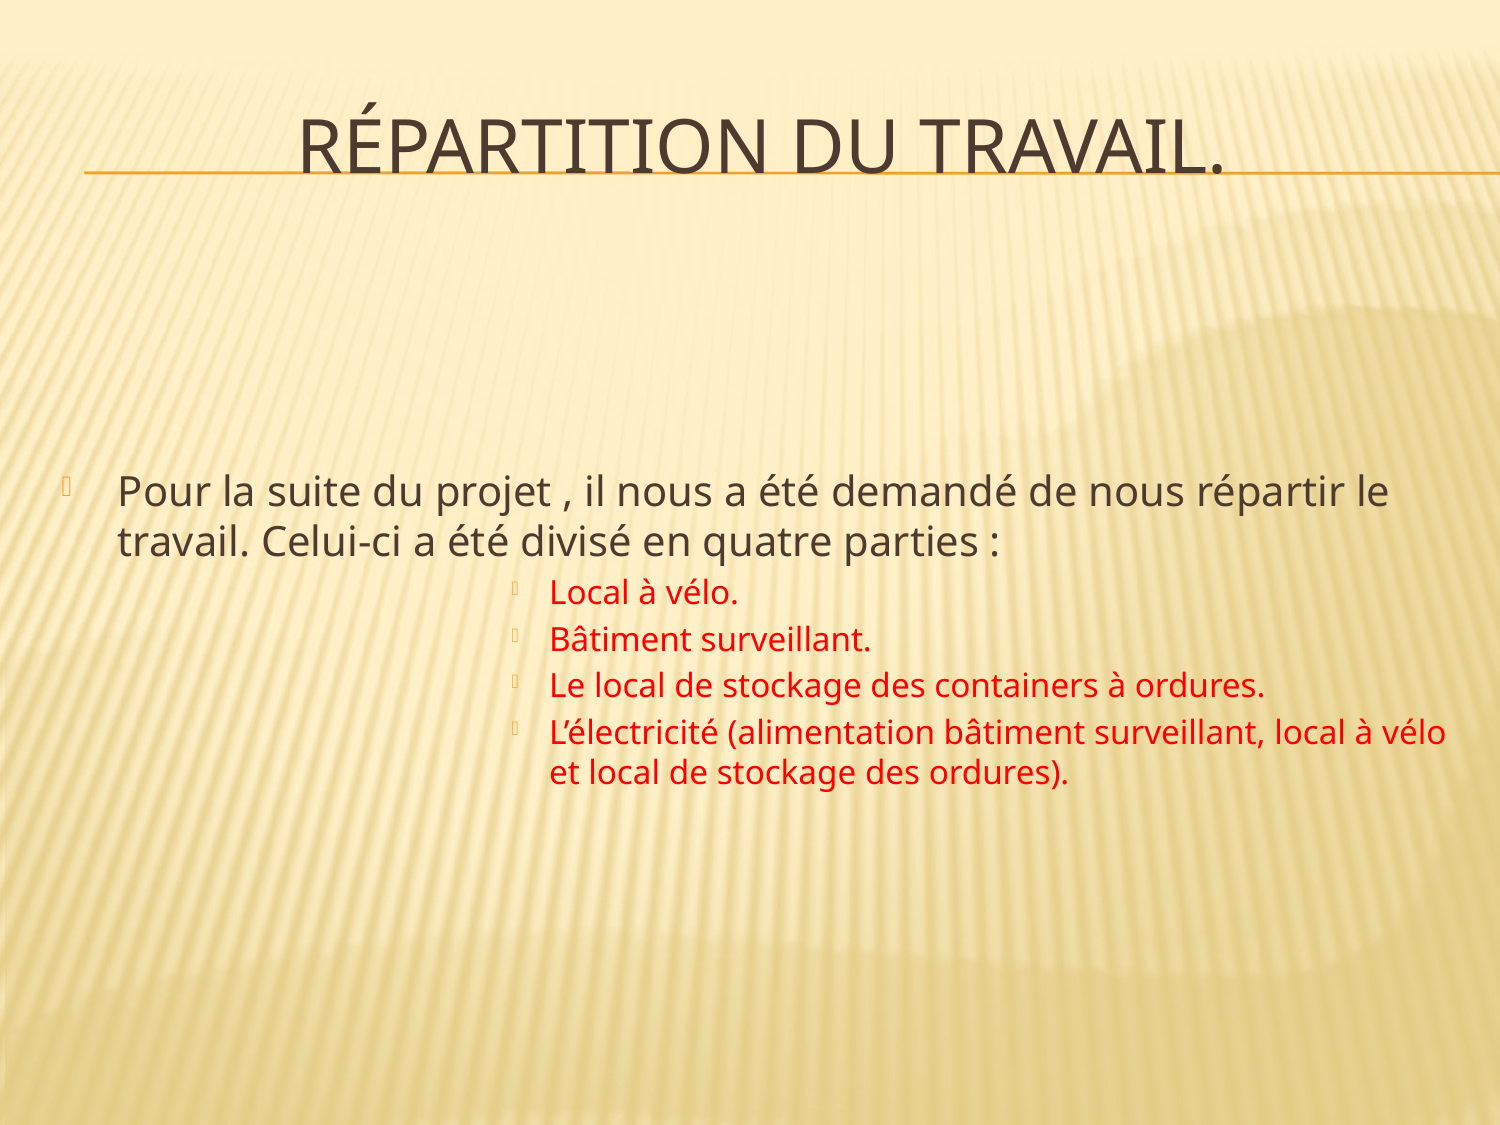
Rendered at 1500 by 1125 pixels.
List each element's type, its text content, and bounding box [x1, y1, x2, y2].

list Pour la suite du projet , il nous a été demandé de nous répartir le travail. Celui-ci a été divisé en quatre parties : Local à vélo. Bâtiment surveillant. Le local de stockage des containers à ordures. L’électricité (alimentation bâtiment surveillant, local à vélo et local de stockage des ordures). [46, 457, 1472, 835]
title Répartition du travail. [50, 75, 1475, 213]
